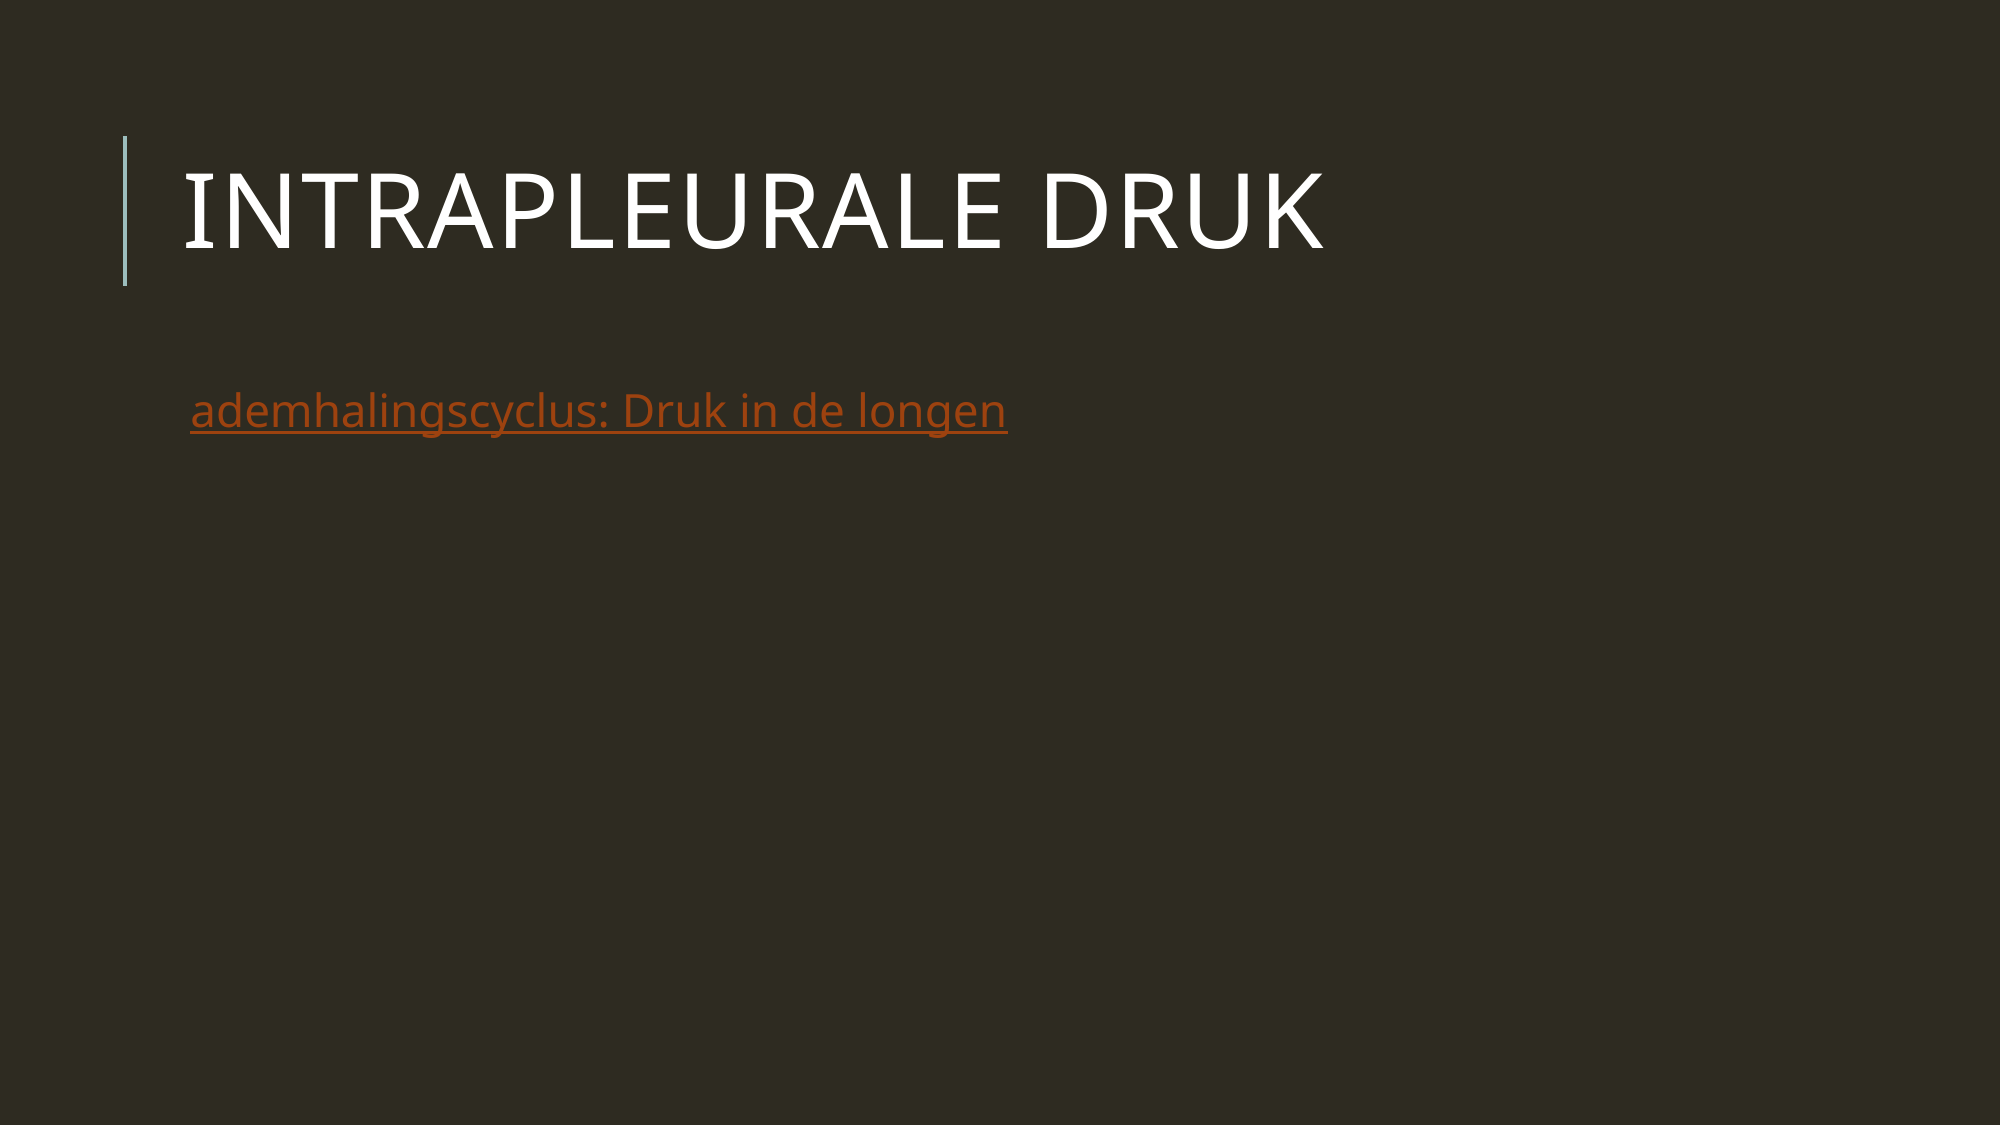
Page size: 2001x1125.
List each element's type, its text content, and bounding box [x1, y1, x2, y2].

list ademhalingscyclus: Druk in de longen [168, 375, 1763, 1035]
title Intrapleurale druk [168, 96, 1763, 342]
